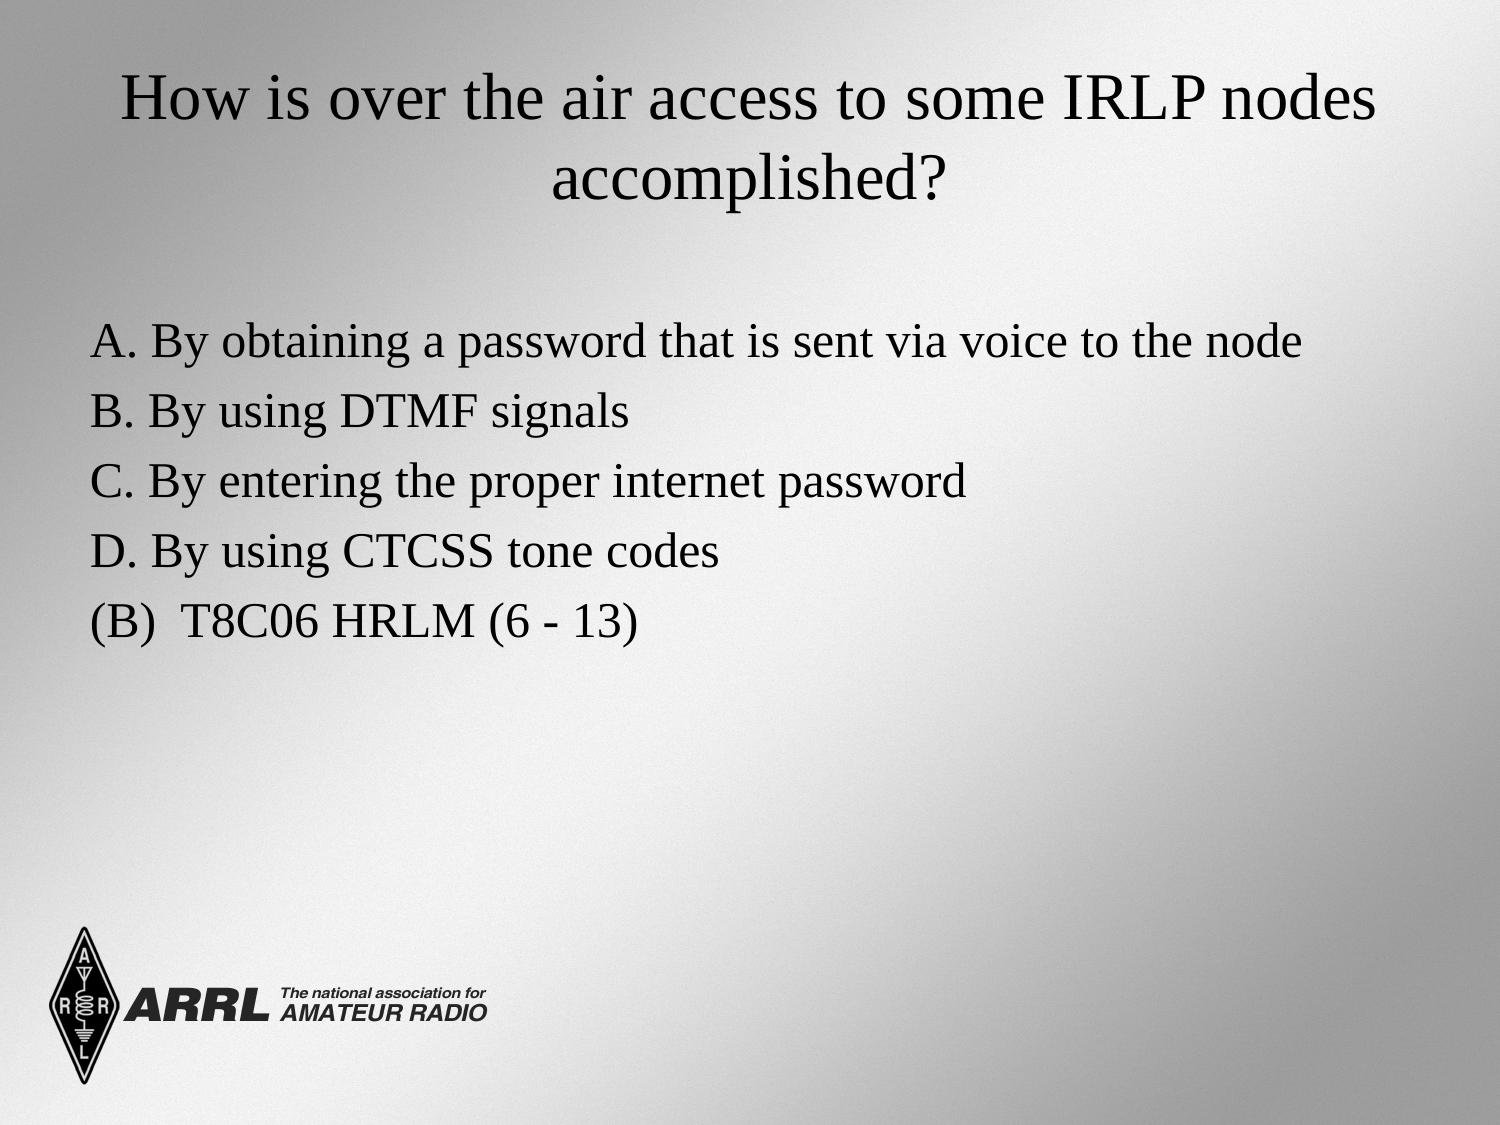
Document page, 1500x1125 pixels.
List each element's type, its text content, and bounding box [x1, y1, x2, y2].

list A. By obtaining a password that is sent via voice to the node B. By using DTMF signals C. By entering the proper internet password D. By using CTCSS tone codes (B) T8C06 HRLM (6 - 13) [75, 299, 1425, 1005]
picture [0, 0, 1500, 1125]
title How is over the air access to some IRLP nodes accomplished? [75, 45, 1425, 233]
